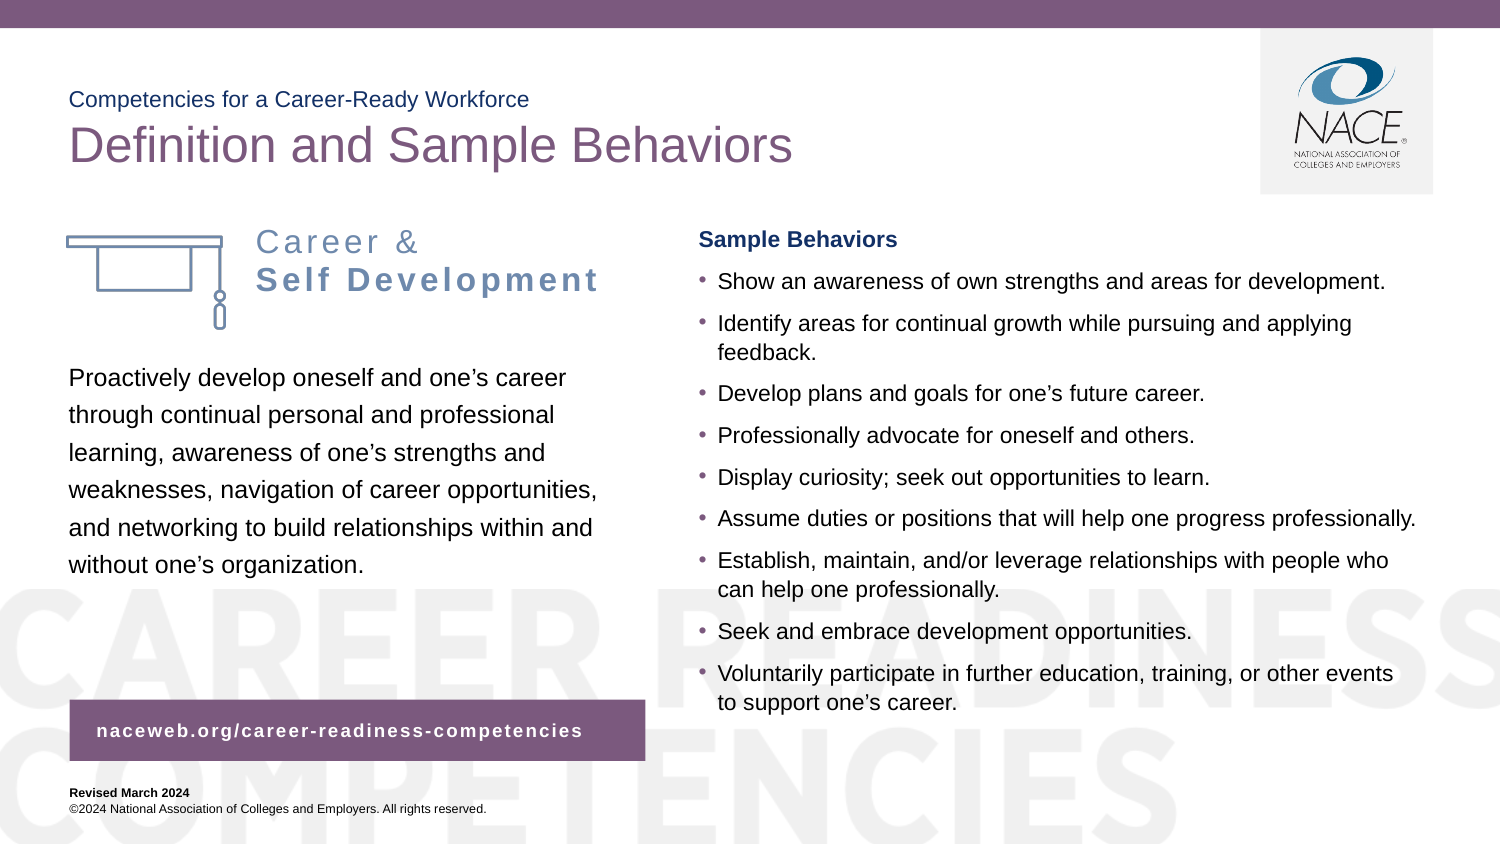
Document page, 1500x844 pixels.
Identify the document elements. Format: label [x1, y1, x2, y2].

picture [66, 196, 226, 356]
picture [1294, 57, 1407, 168]
